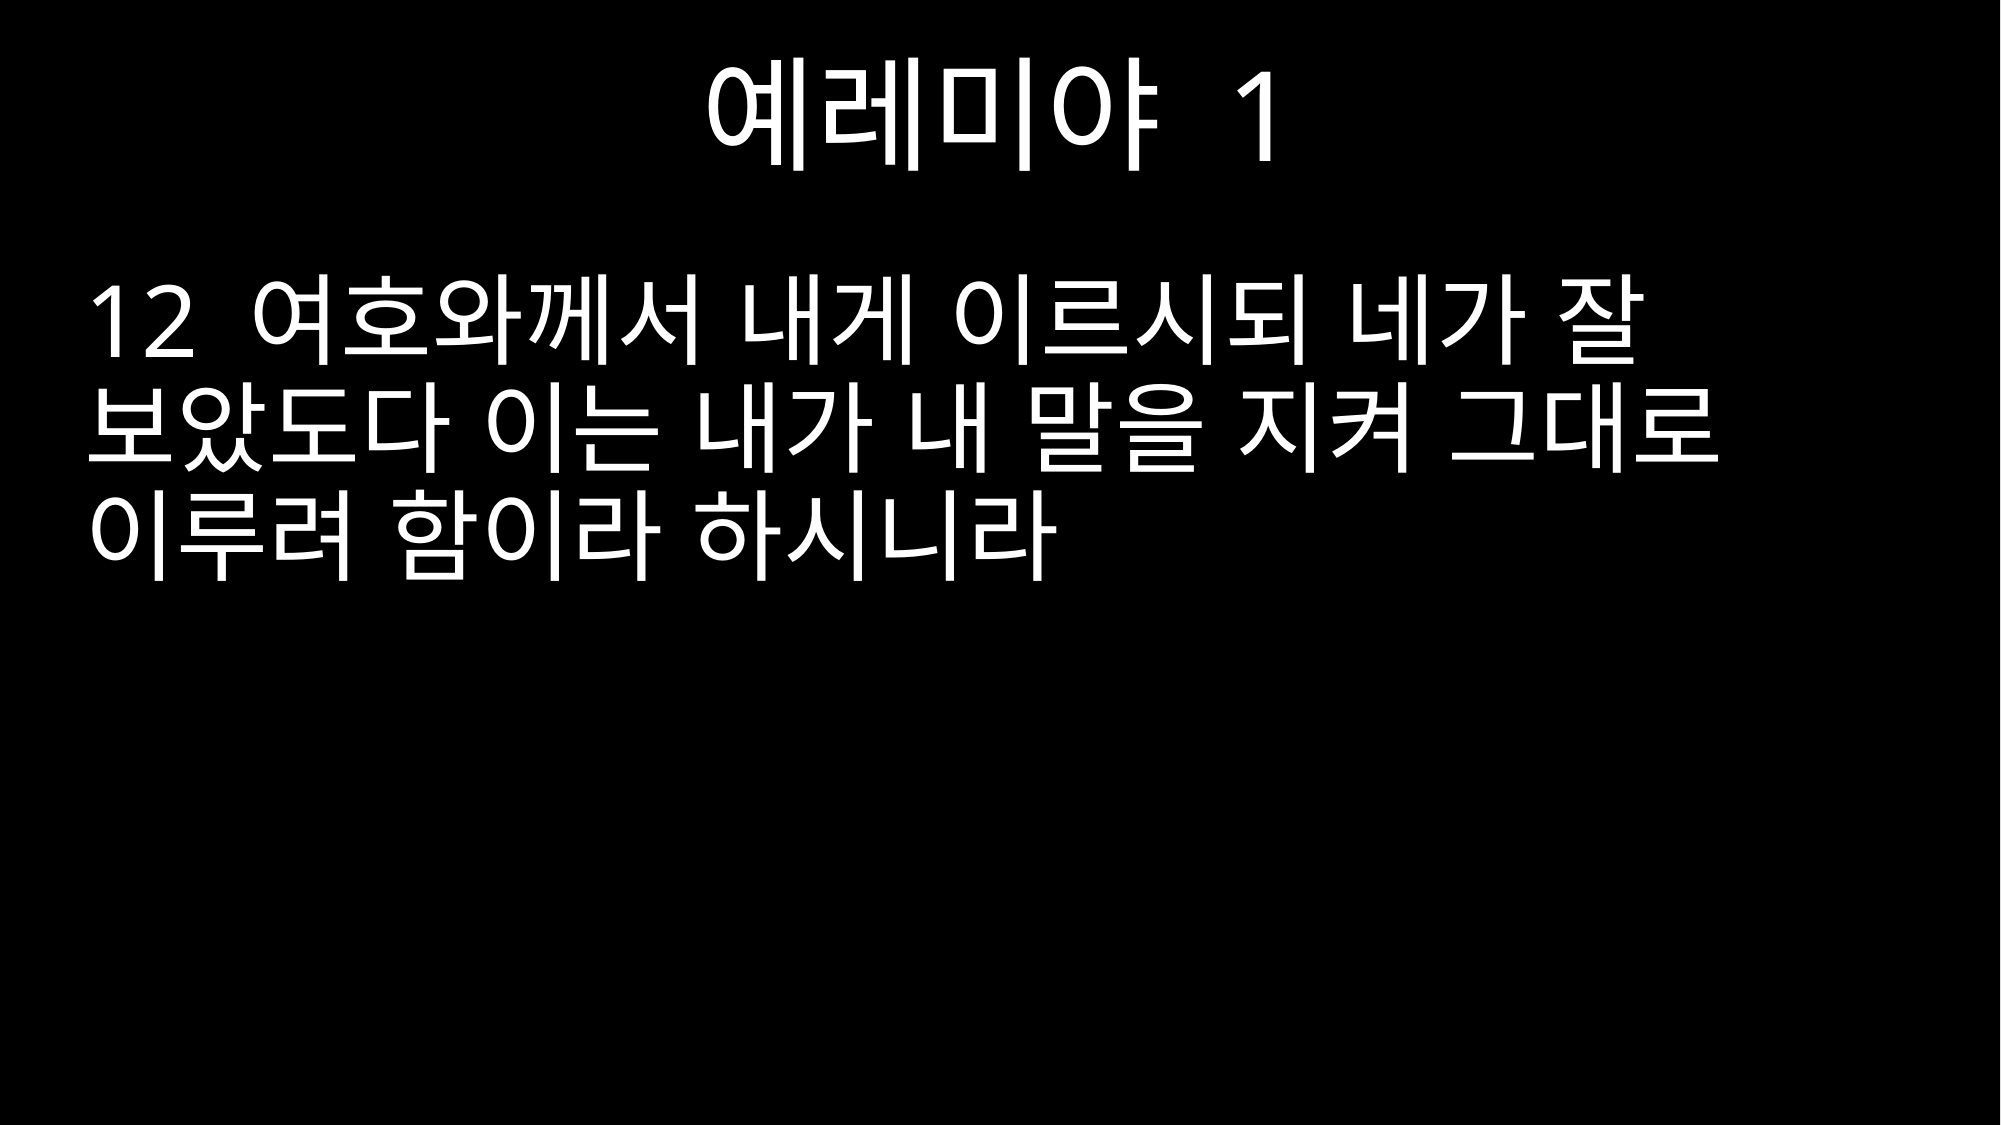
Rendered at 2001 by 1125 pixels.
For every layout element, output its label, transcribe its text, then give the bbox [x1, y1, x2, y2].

picture [0, 0, 2001, 1125]
footer 예레미야 1 [0, 32, 2000, 192]
list 12 여호와께서 내게 이르시되 네가 잘 보았도다 이는 내가 내 말을 지켜 그대로 이루려 함이라 하시니라 [69, 263, 1953, 423]
